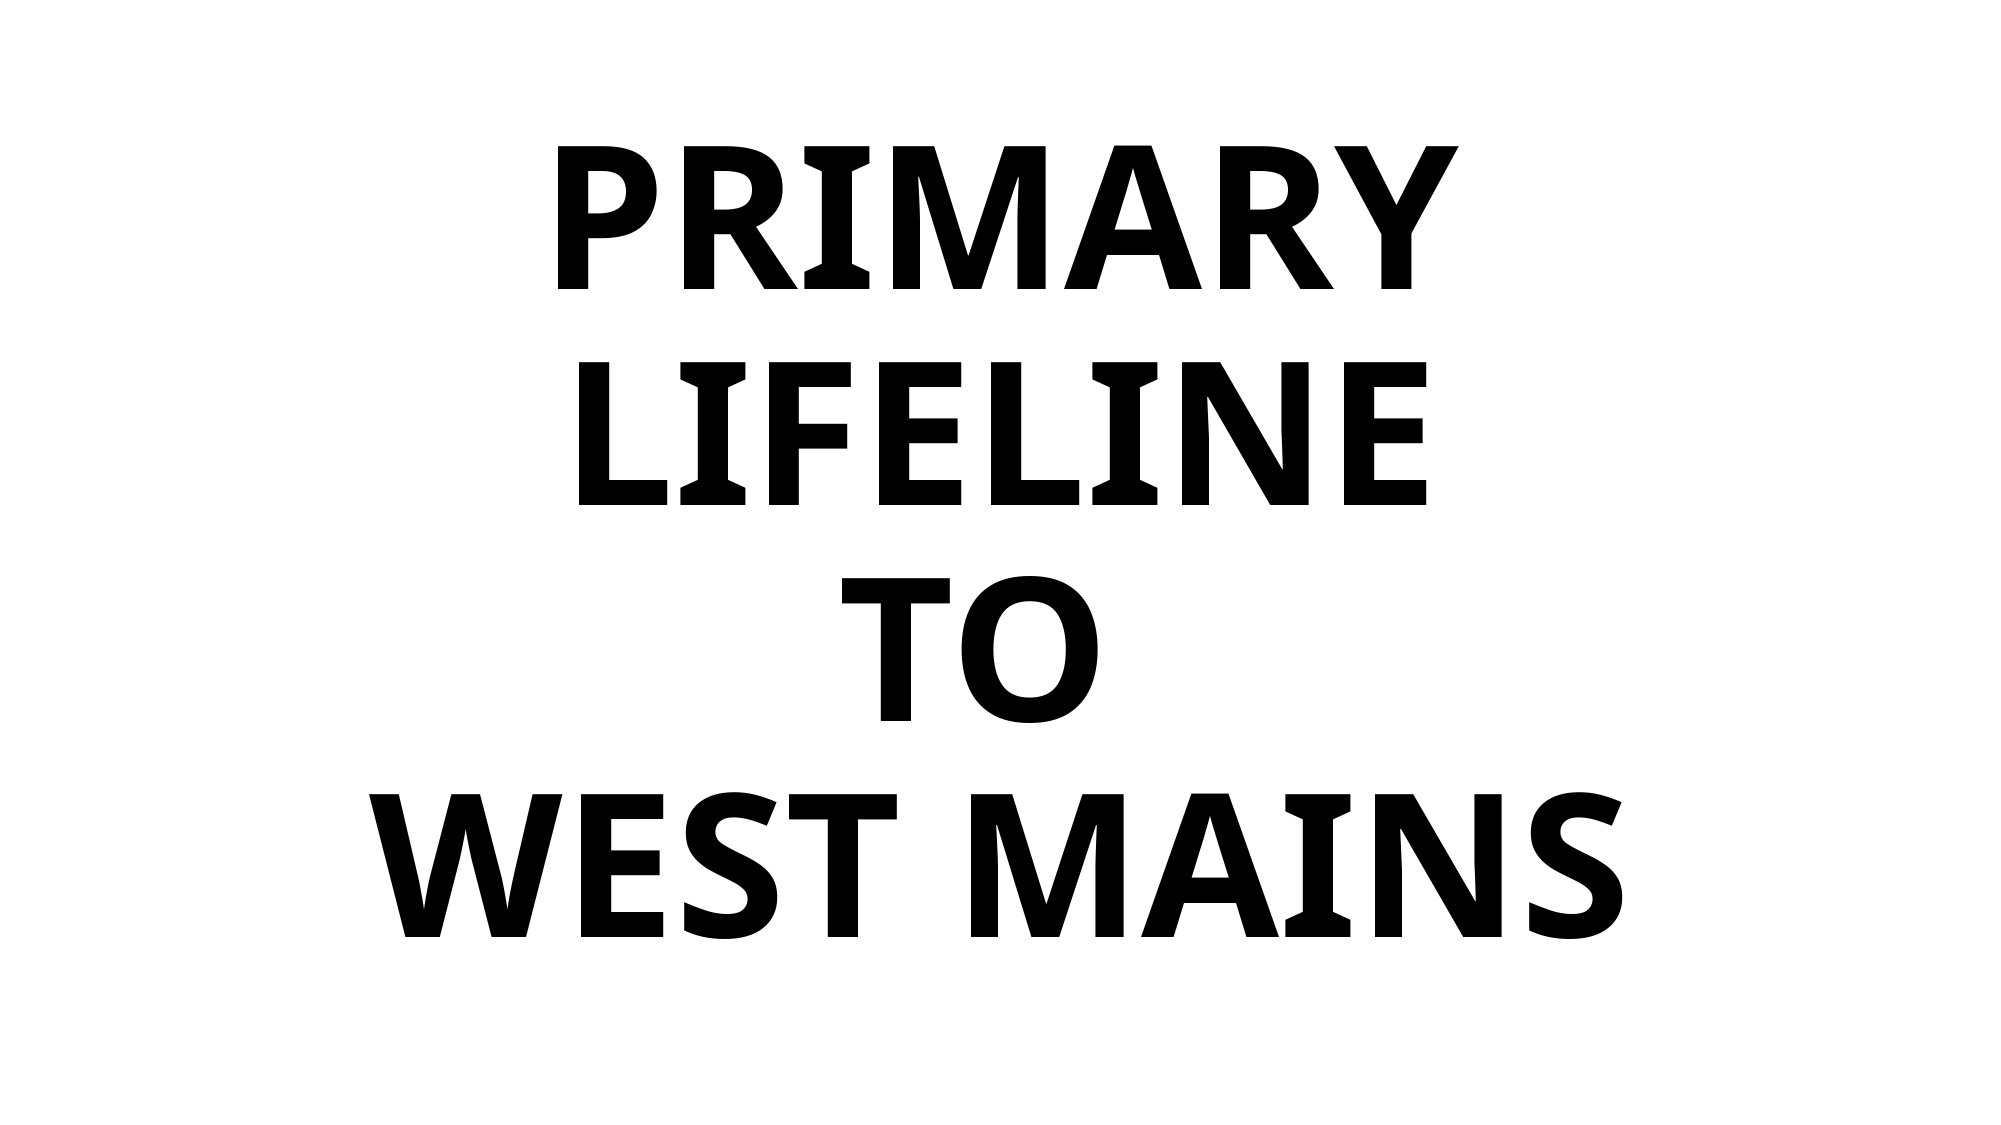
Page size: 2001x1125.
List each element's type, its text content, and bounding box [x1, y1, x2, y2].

title PRIMARY LIFELINE TO WEST MAINS [137, 59, 1863, 1038]
